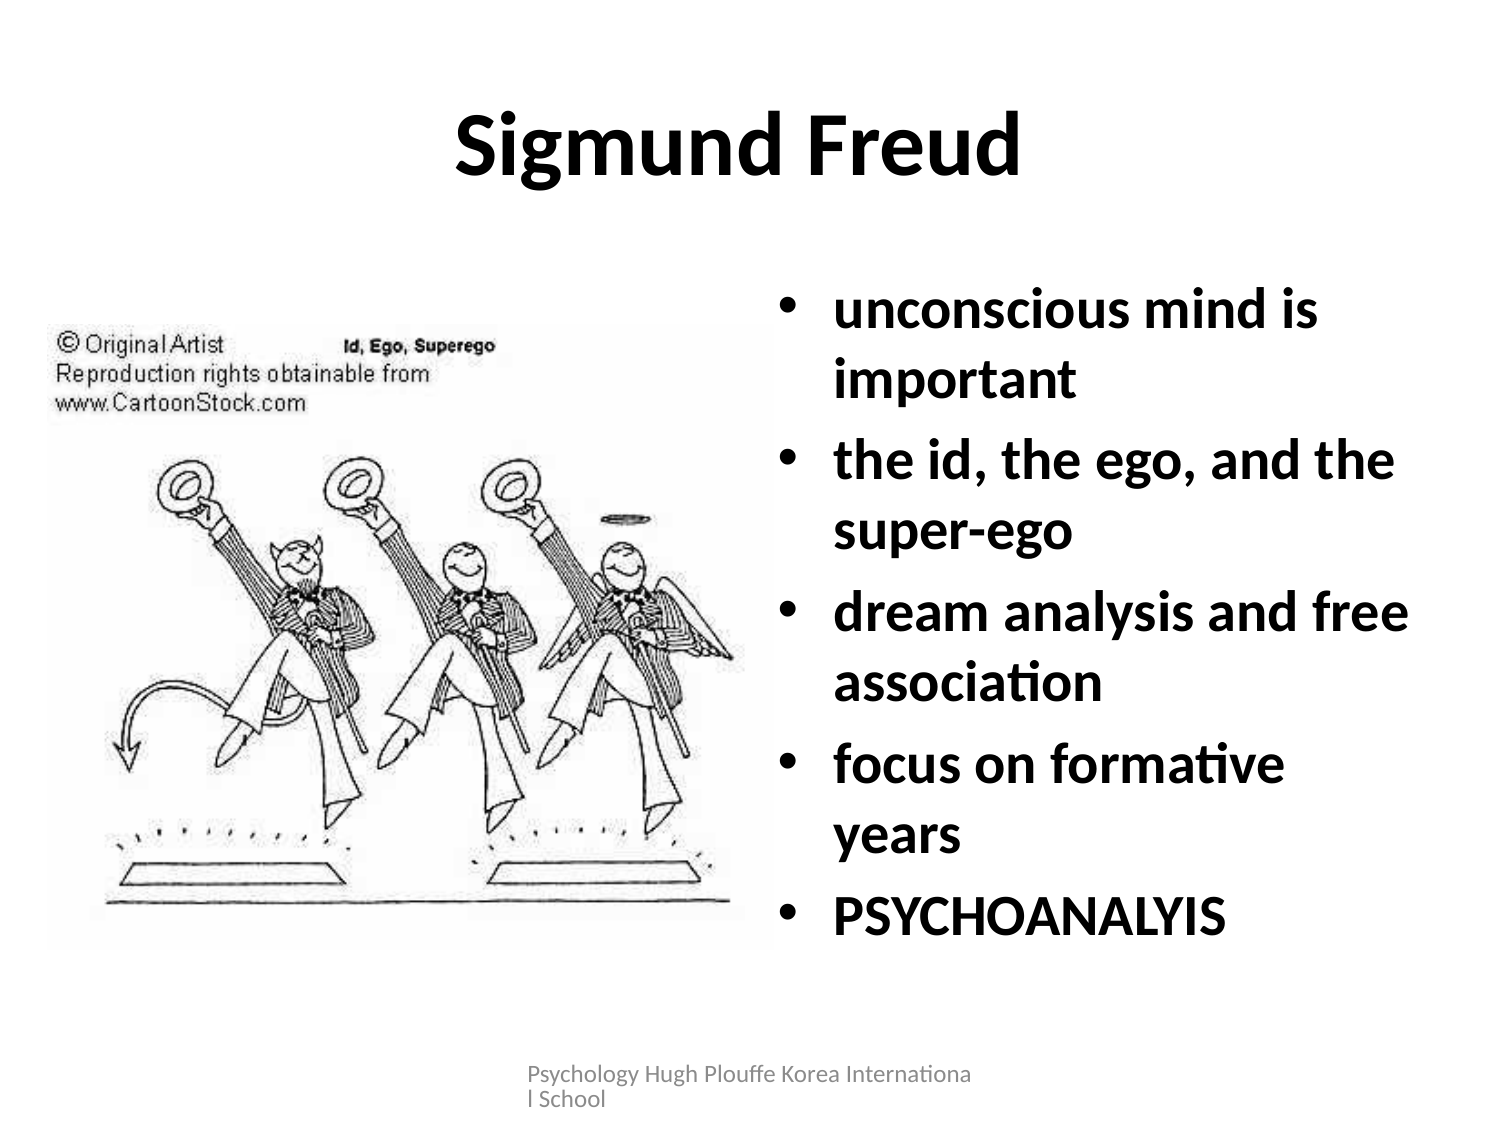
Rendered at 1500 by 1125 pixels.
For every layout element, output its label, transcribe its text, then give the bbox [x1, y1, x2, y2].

title Sigmund Freud [75, 45, 1425, 233]
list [46, 324, 775, 951]
footer Psychology Hugh Plouffe Korea International School [512, 1042, 988, 1103]
list unconscious mind is important the id, the ego, and the super-ego dream analysis and free association focus on formative years PSYCHOANALYIS [762, 262, 1425, 1005]
